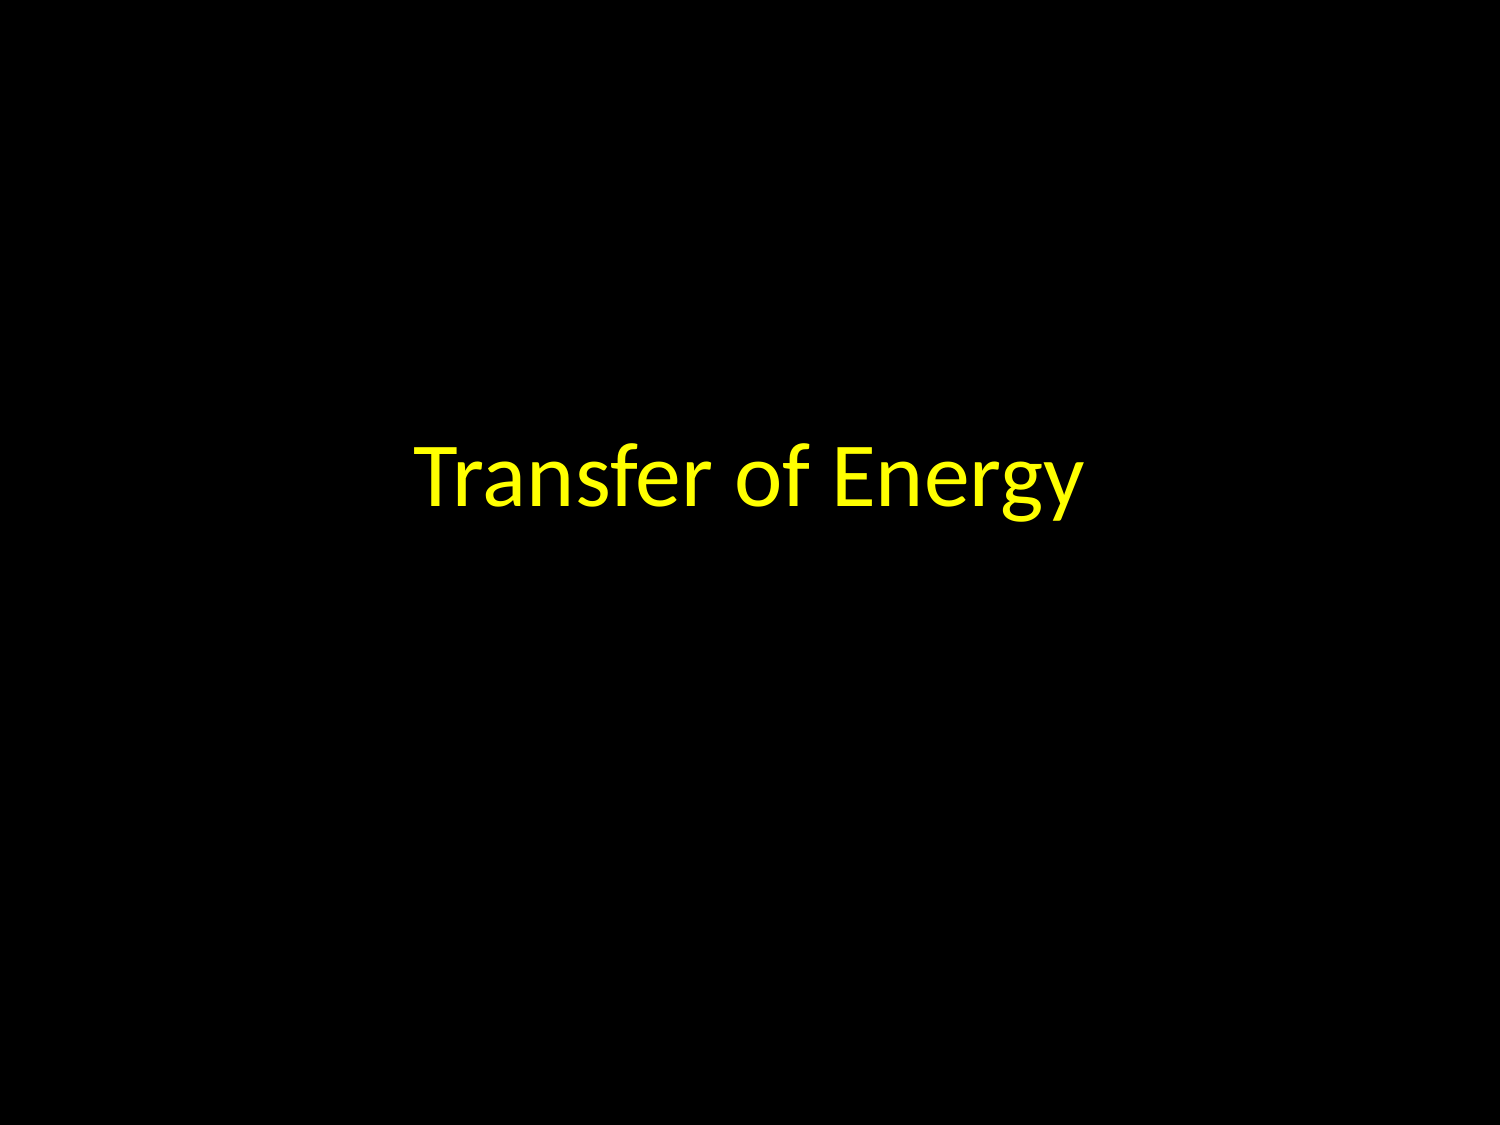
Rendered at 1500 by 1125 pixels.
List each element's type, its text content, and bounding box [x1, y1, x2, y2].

title Transfer of Energy [112, 349, 1388, 591]
